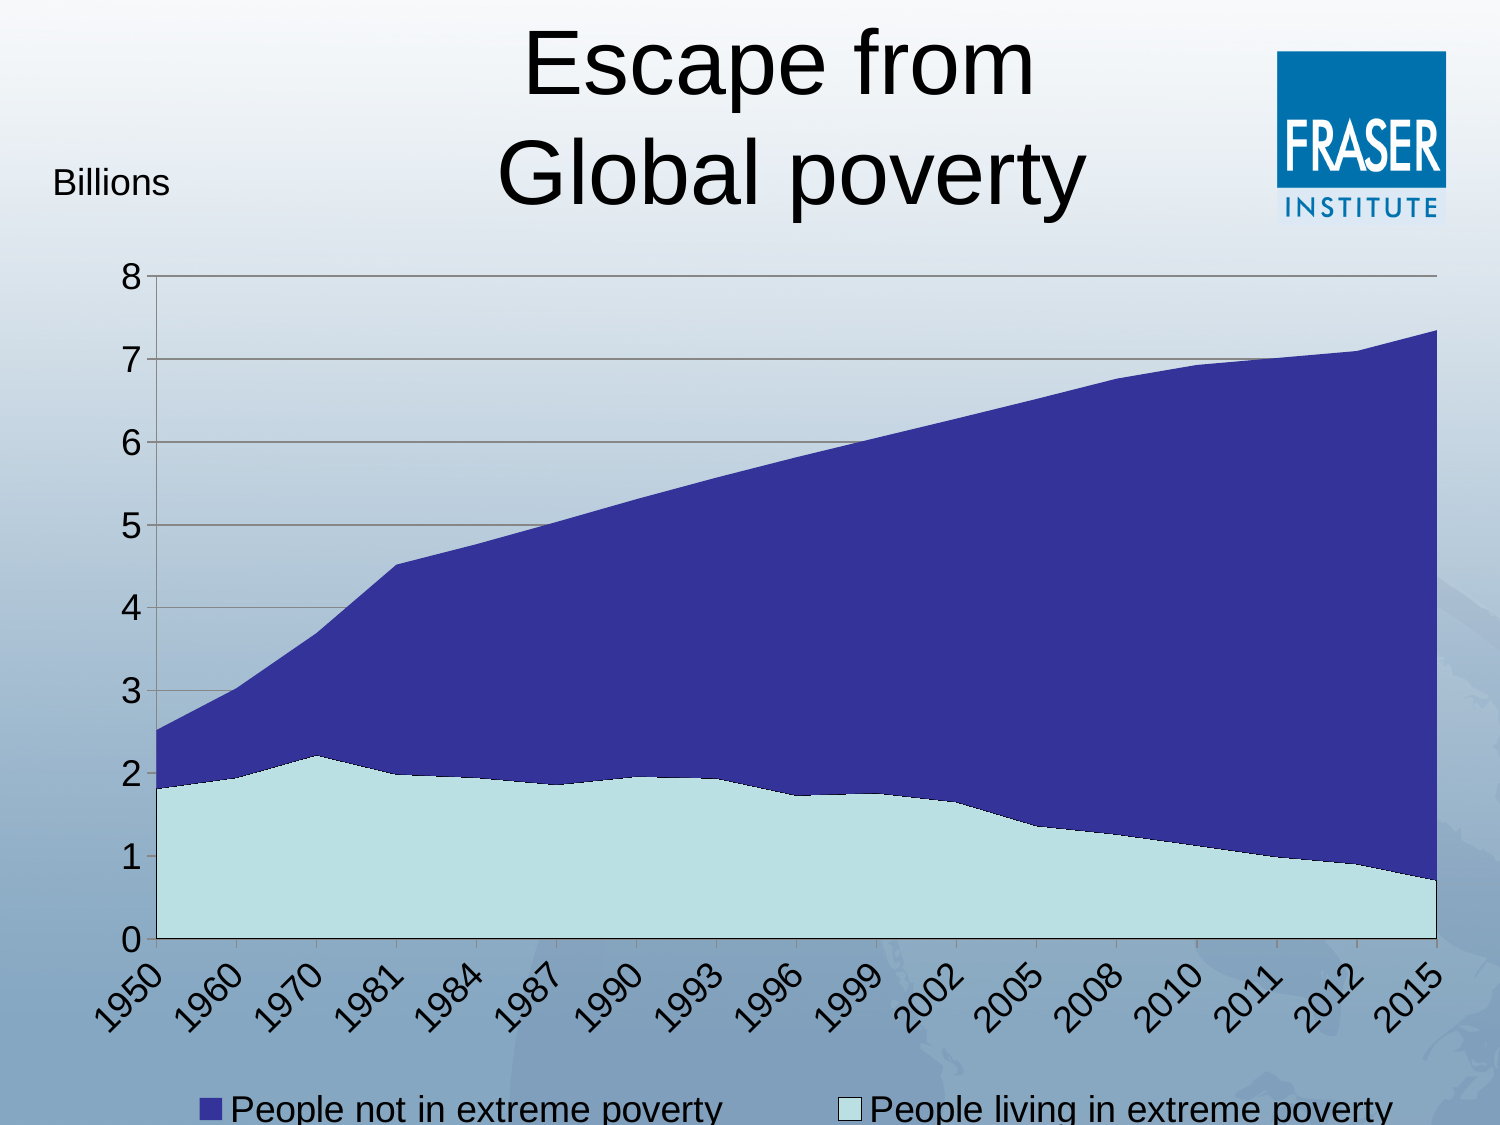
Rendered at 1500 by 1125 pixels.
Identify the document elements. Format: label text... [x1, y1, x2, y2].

picture [0, 0, 1500, 1125]
title Escape from Global poverty [105, 24, 1456, 200]
chart [49, 249, 1500, 1125]
text_box Billions [37, 150, 238, 211]
